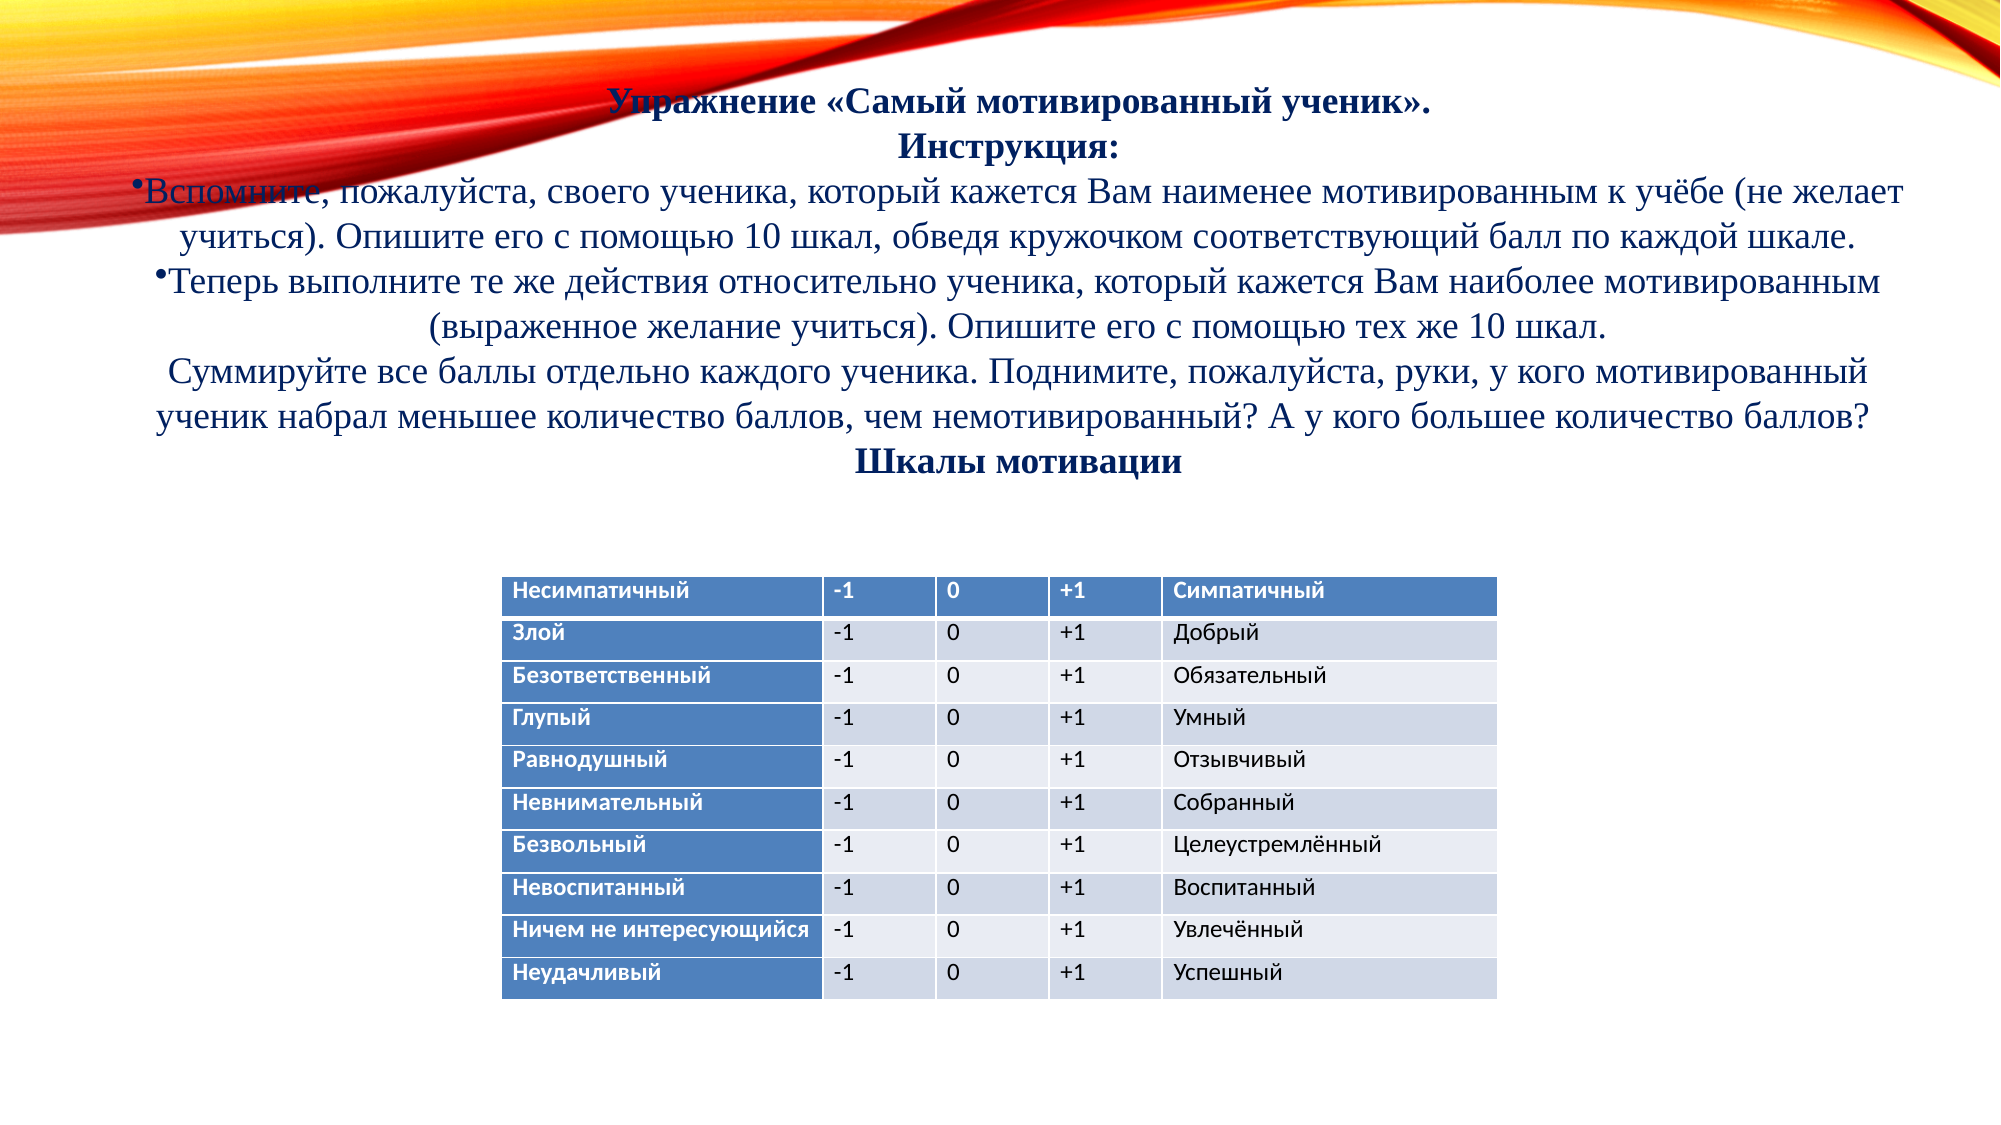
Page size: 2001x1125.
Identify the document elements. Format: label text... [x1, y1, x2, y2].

table_cell 0 [937, 621, 1048, 660]
table_cell Невнимательный [502, 789, 822, 829]
table_cell 0 [937, 662, 1048, 702]
table_cell Воспитанный [1163, 874, 1497, 914]
table_cell Злой [502, 621, 822, 660]
table_cell +1 [1050, 746, 1161, 787]
table_cell -1 [824, 621, 935, 660]
table_header Несимпатичный [502, 577, 822, 616]
table_cell Ничем не интересующийся [502, 916, 822, 957]
table_cell +1 [1050, 704, 1161, 745]
table_cell +1 [1050, 916, 1161, 957]
table_cell Неудачливый [502, 958, 822, 999]
table_cell 0 [937, 704, 1048, 745]
table_cell 0 [937, 746, 1048, 787]
table_cell Успешный [1163, 958, 1497, 999]
table_cell 0 [937, 831, 1048, 872]
table_cell Безвольный [502, 831, 822, 872]
table_cell -1 [824, 704, 935, 745]
table_cell -1 [824, 958, 935, 999]
title Упражнение «Самый мотивированный ученик». Инструкция: Вспомните, пожалуйста, своего ученика, который кажется Вам наименее мотивированным к учёбе (не желает учиться). Опишите его с помощью 10 шкал, обведя кружочком соответствующий балл по каждой шкале. Теперь выполните те же действия относительно ученика, который кажется Вам наиболее мотивированным (выраженное желание учиться). Опишите его с помощью тех же 10 шкал. Суммируйте все баллы отдельно каждого ученика. Поднимите, пожалуйста, руки, у кого мотивированный ученик набрал меньшее количество баллов, чем немотивированный? А у кого большее количество баллов? Шкалы мотивации [112, 68, 1925, 534]
table_cell -1 [824, 662, 935, 702]
table_cell +1 [1050, 831, 1161, 872]
table_cell 0 [937, 916, 1048, 957]
table_cell -1 [824, 746, 935, 787]
table_cell Равнодушный [502, 746, 822, 787]
table_cell +1 [1050, 958, 1161, 999]
table_cell Умный [1163, 704, 1497, 745]
table_header -1 [824, 577, 935, 616]
table_cell +1 [1050, 874, 1161, 914]
table_cell Невоспитанный [502, 874, 822, 914]
table_header 0 [937, 577, 1048, 616]
table_cell -1 [824, 789, 935, 829]
table_cell 0 [937, 874, 1048, 914]
table_cell 0 [937, 958, 1048, 999]
table_cell Обязательный [1163, 662, 1497, 702]
table_cell -1 [824, 831, 935, 872]
table_header +1 [1050, 577, 1161, 616]
table_cell Добрый [1163, 621, 1497, 660]
table_cell +1 [1050, 789, 1161, 829]
table_cell 0 [937, 789, 1048, 829]
table_cell Собранный [1163, 789, 1497, 829]
table_cell +1 [1050, 662, 1161, 702]
table_cell Увлечённый [1163, 916, 1497, 957]
table_cell -1 [824, 916, 935, 957]
picture [0, 0, 2000, 237]
table_cell Целеустремлённый [1163, 831, 1497, 872]
table_cell -1 [824, 874, 935, 914]
table_cell Отзывчивый [1163, 746, 1497, 787]
table_header Симпатичный [1163, 577, 1497, 616]
table_cell Глупый [502, 704, 822, 745]
table_cell +1 [1050, 621, 1161, 660]
table_cell Безответственный [502, 662, 822, 702]
